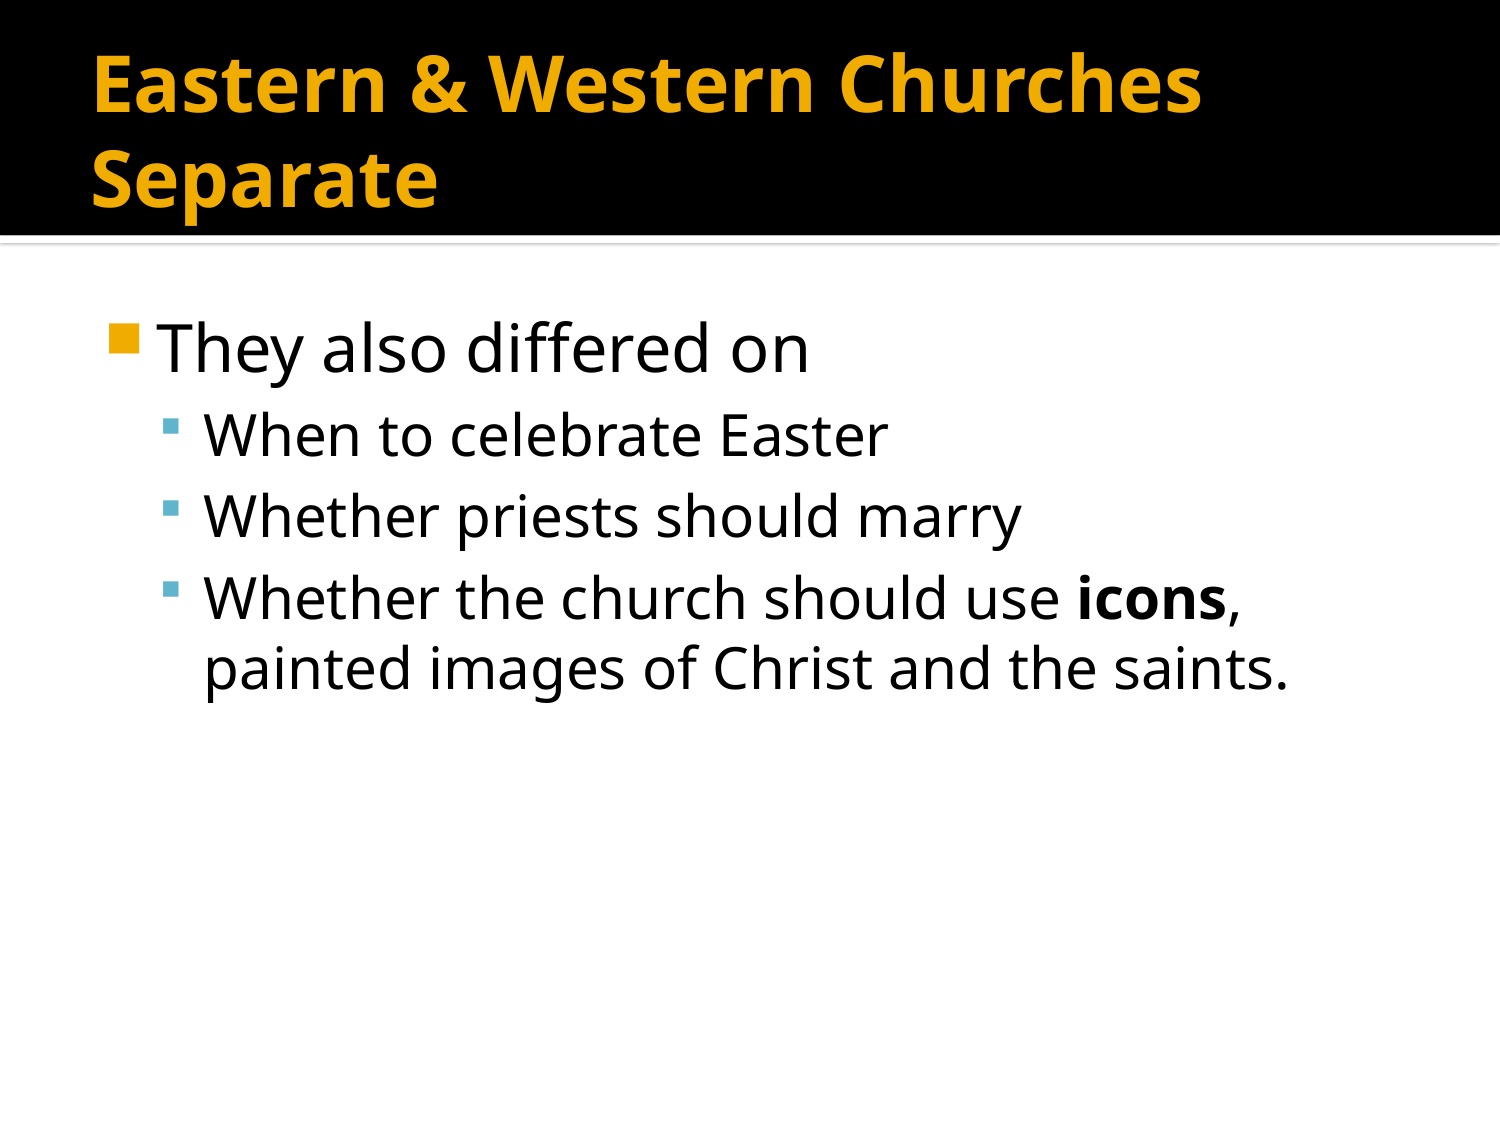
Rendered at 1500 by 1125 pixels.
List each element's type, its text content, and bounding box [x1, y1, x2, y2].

list They also differed on When to celebrate Easter Whether priests should marry Whether the church should use icons, painted images of Christ and the saints. [75, 291, 1425, 1050]
title Eastern & Western Churches Separate [75, 25, 1425, 231]
